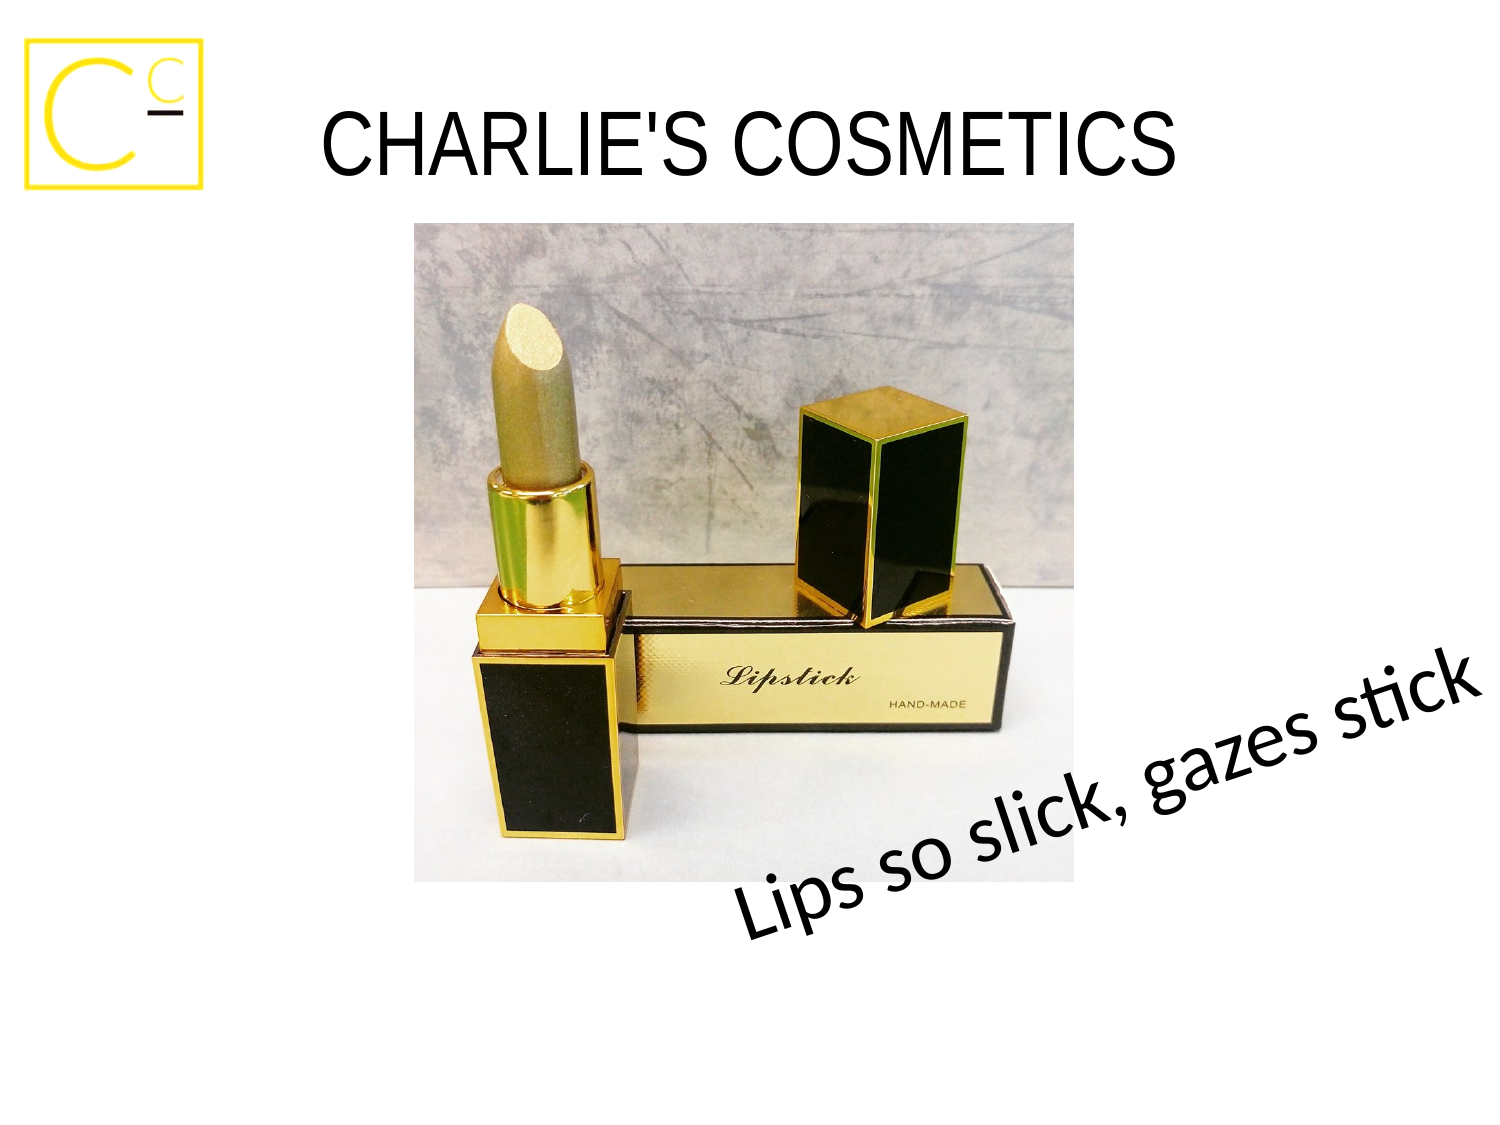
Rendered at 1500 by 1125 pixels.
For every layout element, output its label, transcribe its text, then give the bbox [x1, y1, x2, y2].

picture [4, 4, 224, 224]
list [414, 222, 1074, 882]
text_box Lips so slick, gazes stick [712, 592, 1500, 1106]
title CHARLIE'S COSMETICS [75, 45, 1425, 233]
